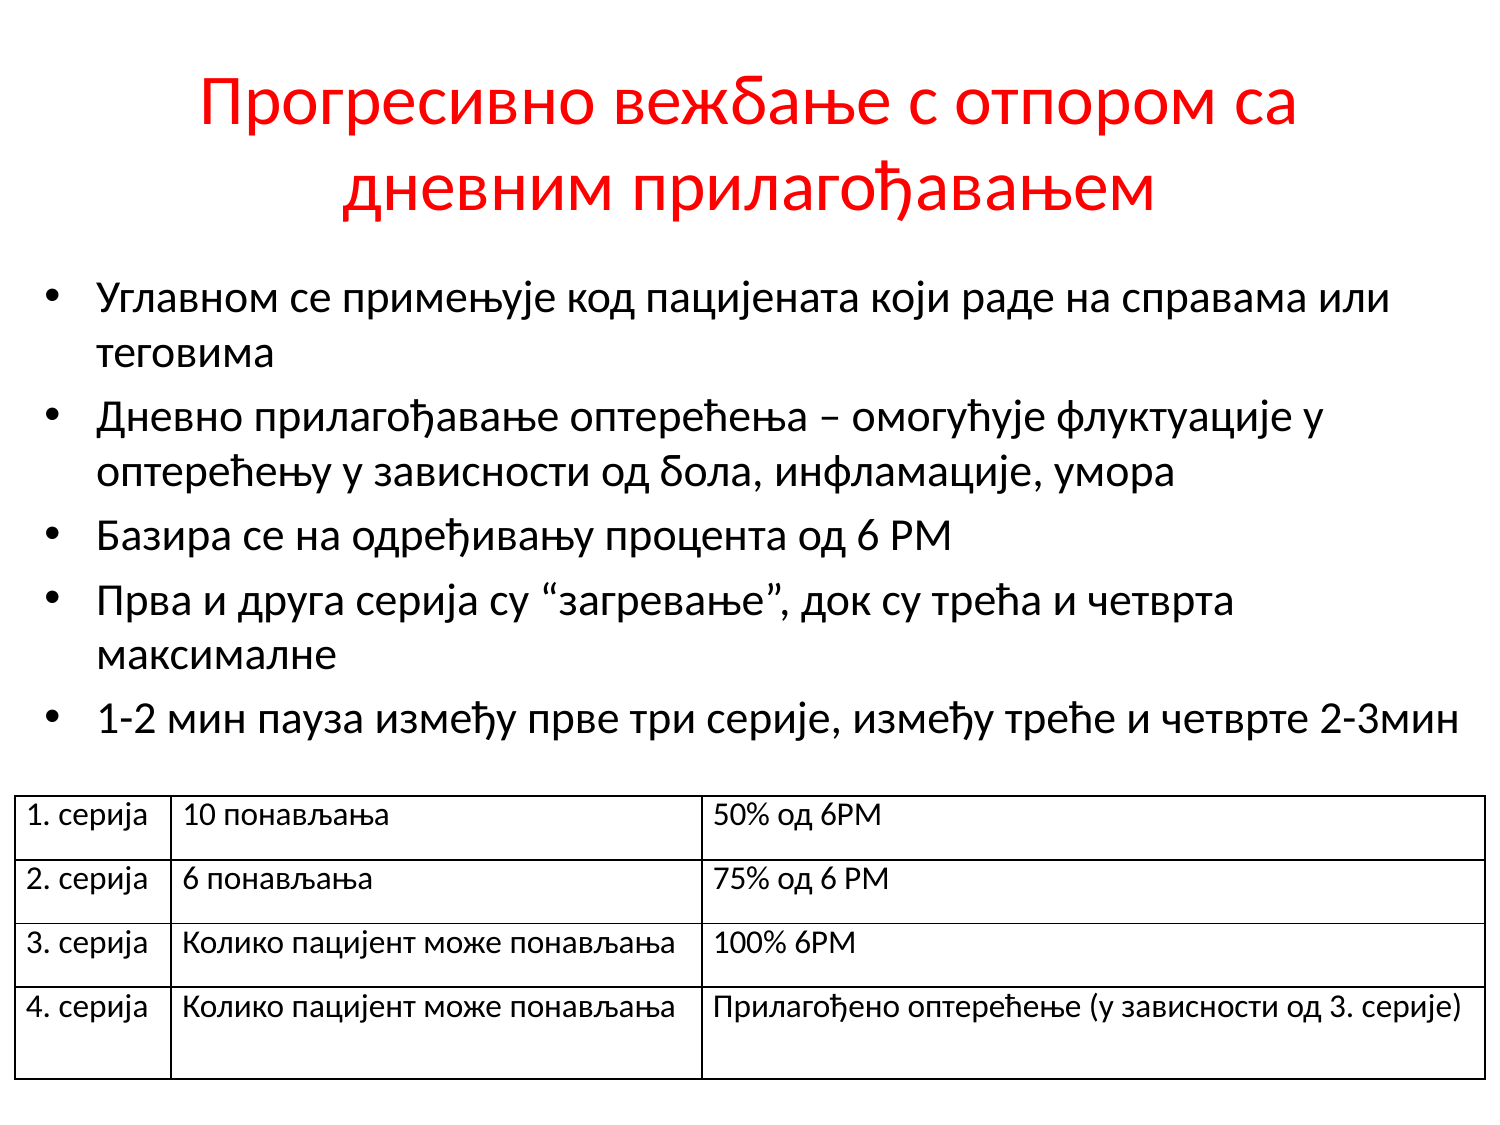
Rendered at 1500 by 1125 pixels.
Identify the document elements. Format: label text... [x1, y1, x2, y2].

table_cell 3. серија [16, 924, 170, 986]
table_header 10 понављања [172, 797, 701, 859]
table_header 50% од 6РМ [703, 797, 1484, 859]
table_cell Колико пацијент може понављања [172, 924, 701, 986]
table_cell 100% 6РМ [703, 924, 1484, 986]
table_cell Колико пацијент може понављања [172, 988, 701, 1078]
table_header 1. серија [16, 797, 170, 859]
table_cell 2. серија [16, 861, 170, 923]
list Углавном се примењује код пацијената који раде на справама или теговима Дневно прилагођавање оптерећења – омогућује флуктуације у оптерећењу у зависности од бола, инфламације, умора Базира се на одређивању процента од 6 РМ Прва и друга серија су “загревање”, док су трећа и четврта максималне 1-2 мин пауза између прве три серије, између треће и четврте 2-3мин [29, 259, 1500, 796]
table_cell 75% од 6 РМ [703, 861, 1484, 923]
table_cell 4. серија [16, 988, 170, 1078]
title Прогресивно вежбање с отпором са дневним прилагођавањем [75, 45, 1425, 233]
table_cell Прилагођено оптерећење (у зависности од 3. серије) [703, 988, 1484, 1078]
table_cell 6 понављања [172, 861, 701, 923]
